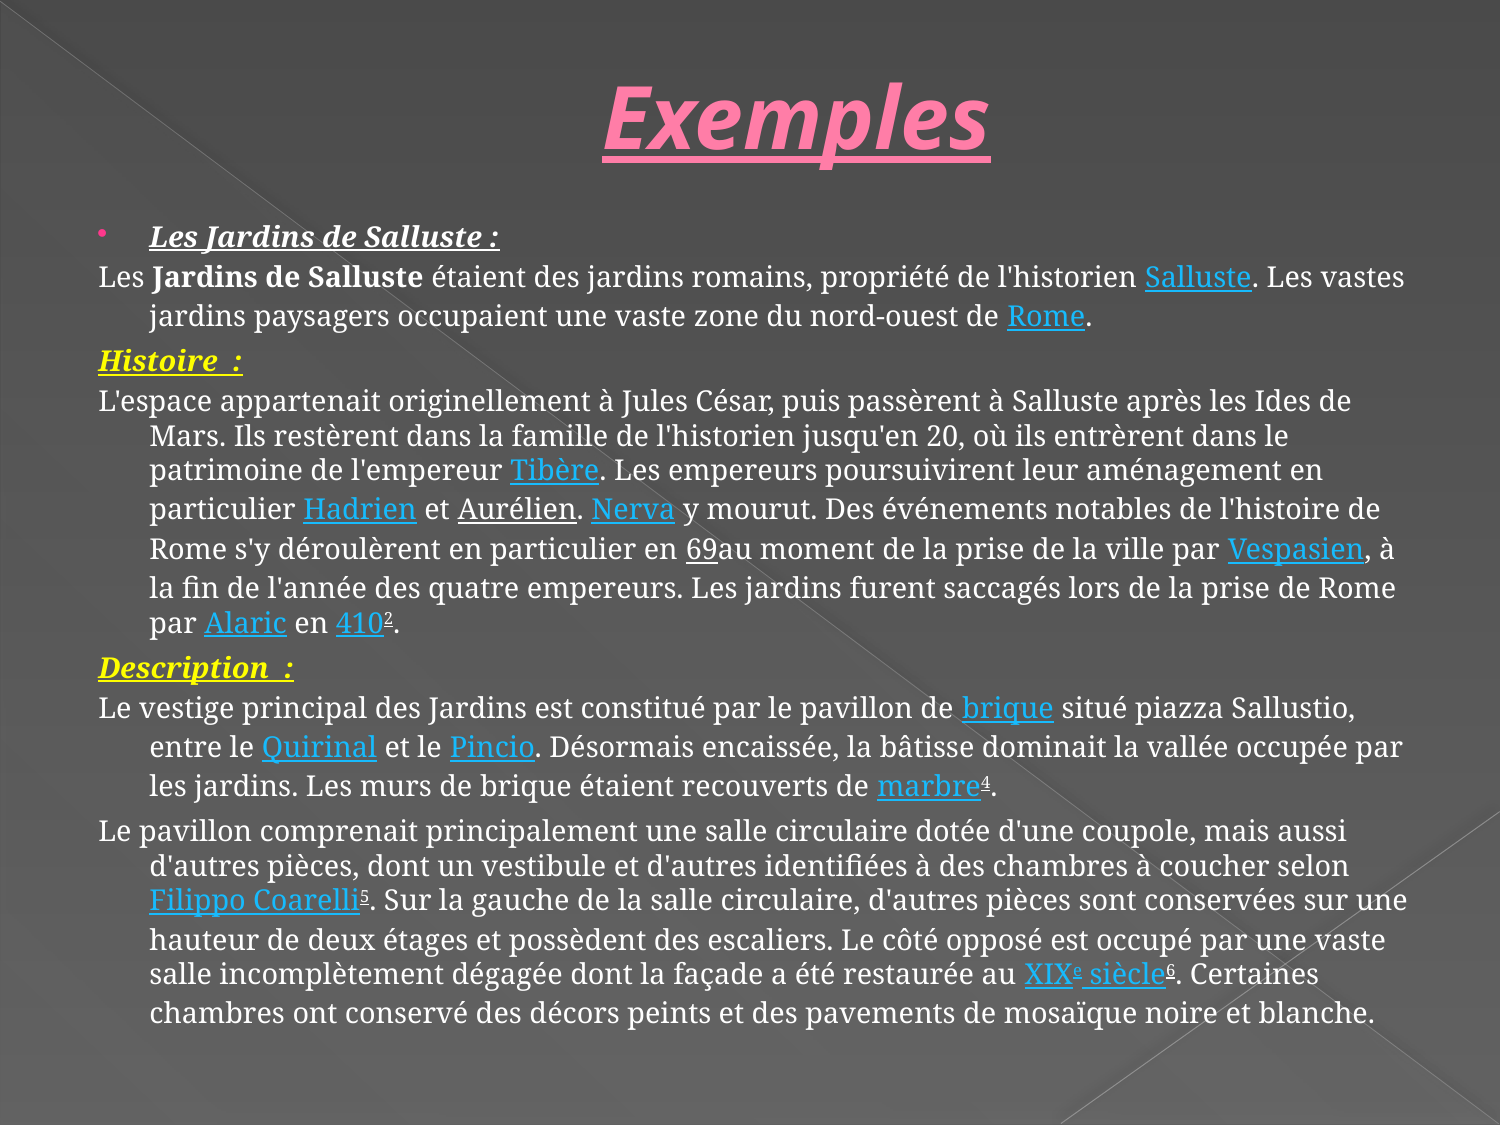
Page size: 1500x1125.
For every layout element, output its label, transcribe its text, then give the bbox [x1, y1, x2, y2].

title Exemples [82, 0, 1432, 230]
list Les Jardins de Salluste : Les Jardins de Salluste étaient des jardins romains, propriété de l'historien Salluste. Les vastes jardins paysagers occupaient une vaste zone du nord-ouest de Rome. Histoire : L'espace appartenait originellement à Jules César, puis passèrent à Salluste après les Ides de Mars. Ils restèrent dans la famille de l'historien jusqu'en 20, où ils entrèrent dans le patrimoine de l'empereur Tibère. Les empereurs poursuivirent leur aménagement en particulier Hadrien et Aurélien. Nerva y mourut. Des événements notables de l'histoire de Rome s'y déroulèrent en particulier en 69au moment de la prise de la ville par Vespasien, à la fin de l'année des quatre empereurs. Les jardins furent saccagés lors de la prise de Rome par Alaric en 4102. Description : Le vestige principal des Jardins est constitué par le pavillon de brique situé piazza Sallustio, entre le Quirinal et le Pincio. Désormais encaissée, la bâtisse dominait la vallée occupée par les jardins. Les murs de brique étaient recouverts de marbre4. Le pavillon comprenait principalement une salle circulaire dotée d'une coupole, mais aussi d'autres pièces, dont un vestibule et d'autres identifiées à des chambres à coucher selon Filippo Coarelli5. Sur la gauche de la salle circulaire, d'autres pièces sont conservées sur une hauteur de deux étages et possèdent des escaliers. Le côté opposé est occupé par une vaste salle incomplètement dégagée dont la façade a été restaurée au xixe siècle6. Certaines chambres ont conservé des décors peints et des pavements de mosaïque noire et blanche. [75, 210, 1425, 1059]
